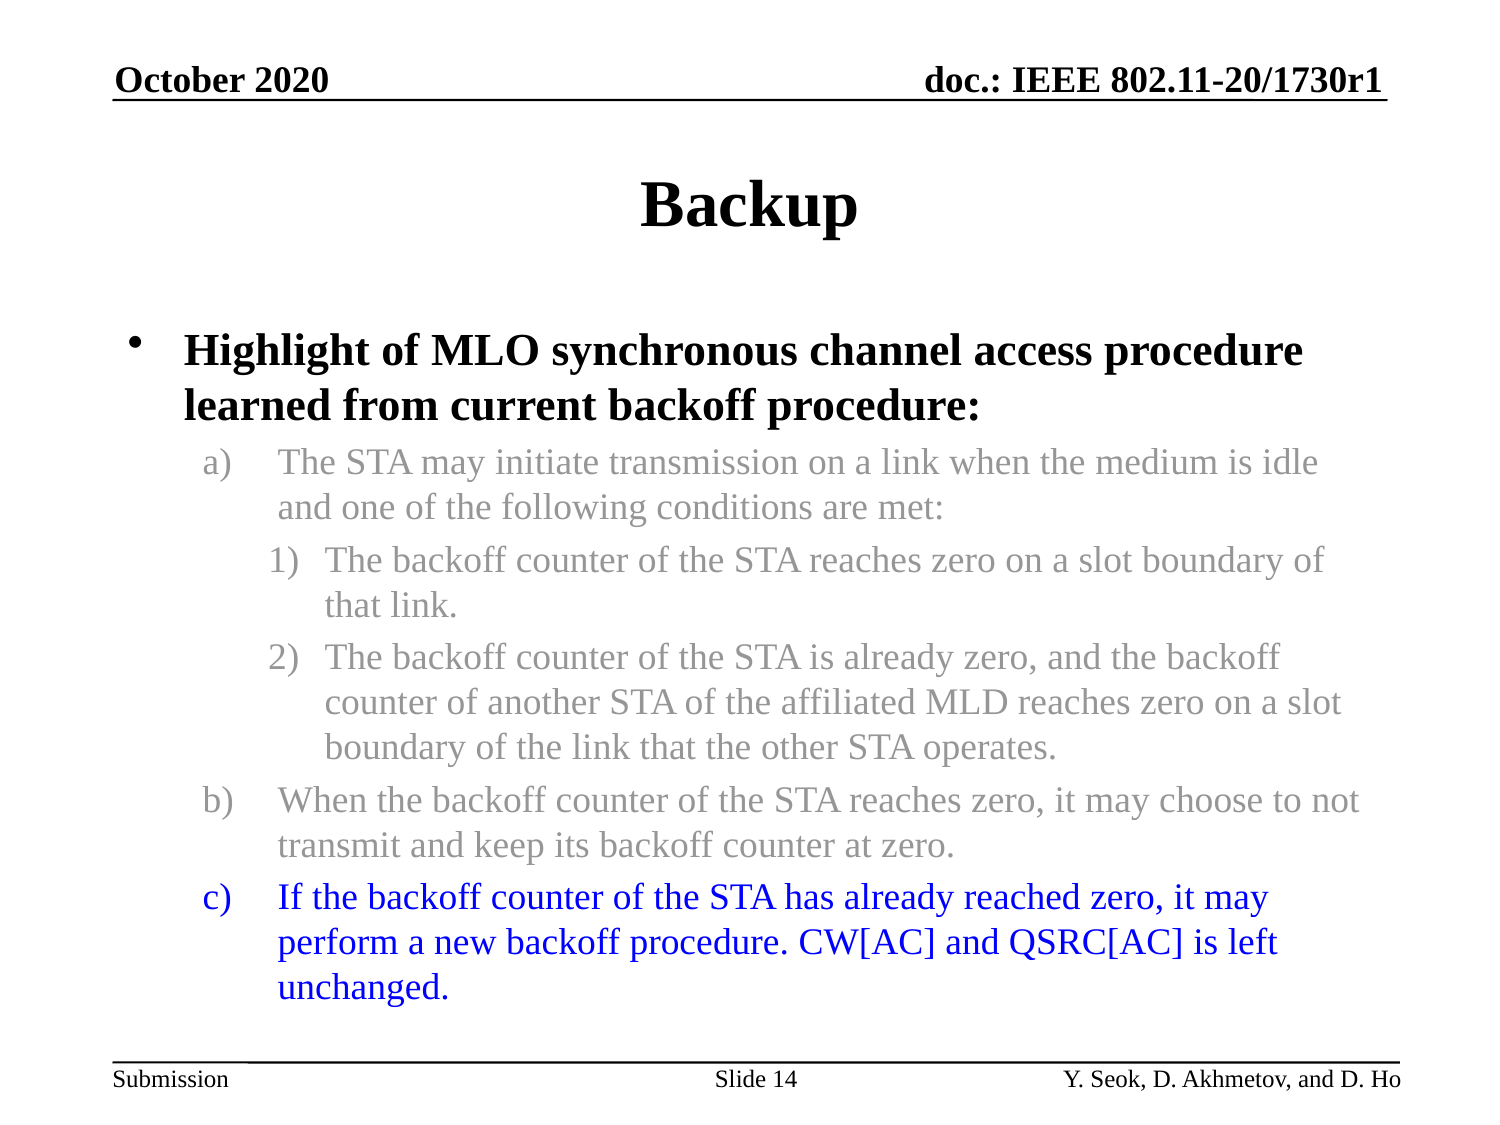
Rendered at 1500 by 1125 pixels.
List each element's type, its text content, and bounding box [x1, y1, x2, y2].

list Highlight of MLO synchronous channel access procedure learned from current backoff procedure: The STA may initiate transmission on a link when the medium is idle and one of the following conditions are met: The backoff counter of the STA reaches zero on a slot boundary of that link. The backoff counter of the STA is already zero, and the backoff counter of another STA of the affiliated MLD reaches zero on a slot boundary of the link that the other STA operates. When the backoff counter of the STA reaches zero, it may choose to not transmit and keep its backoff counter at zero. If the backoff counter of the STA has already reached zero, it may perform a new backoff procedure. CW[AC] and QSRC[AC] is left unchanged. [112, 312, 1388, 988]
slide_number Slide 14 [714, 1061, 799, 1093]
title Backup [0, 112, 1500, 288]
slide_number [114, 54, 332, 101]
footer Y. Seok, D. Akhmetov, and D. Ho [1060, 1061, 1402, 1093]
